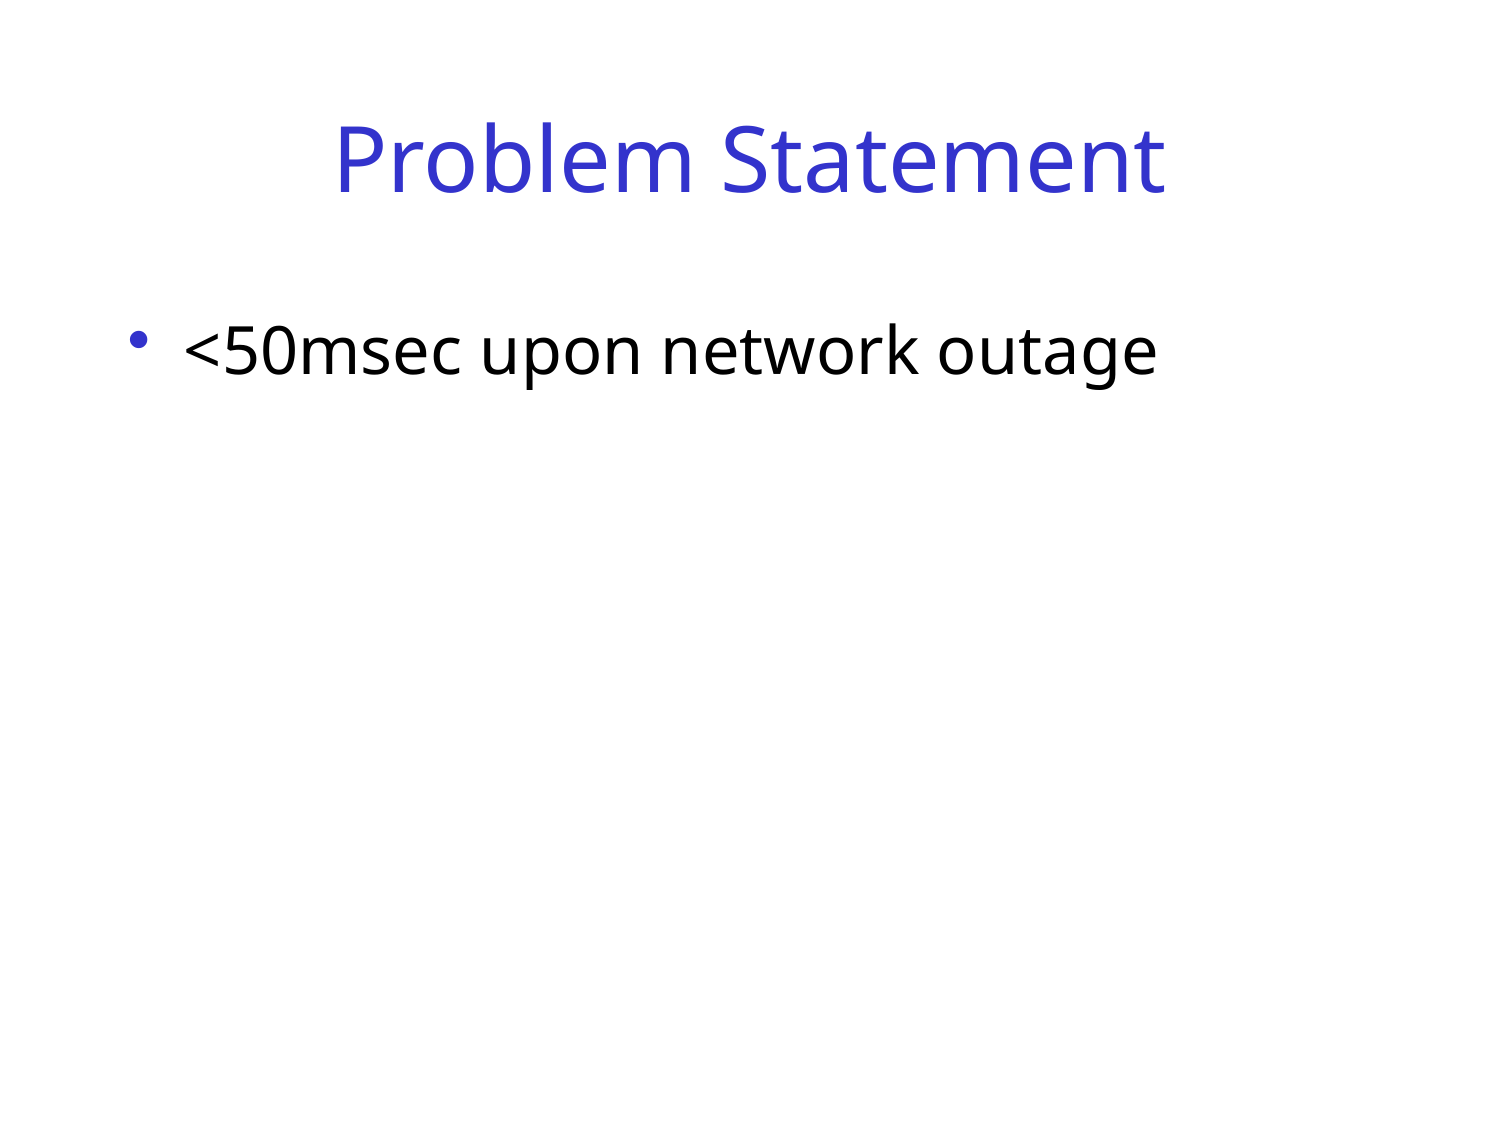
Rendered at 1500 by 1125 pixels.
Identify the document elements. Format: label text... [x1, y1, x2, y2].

list <50msec upon network outage [112, 299, 1388, 976]
title Problem Statement [112, 62, 1388, 251]
